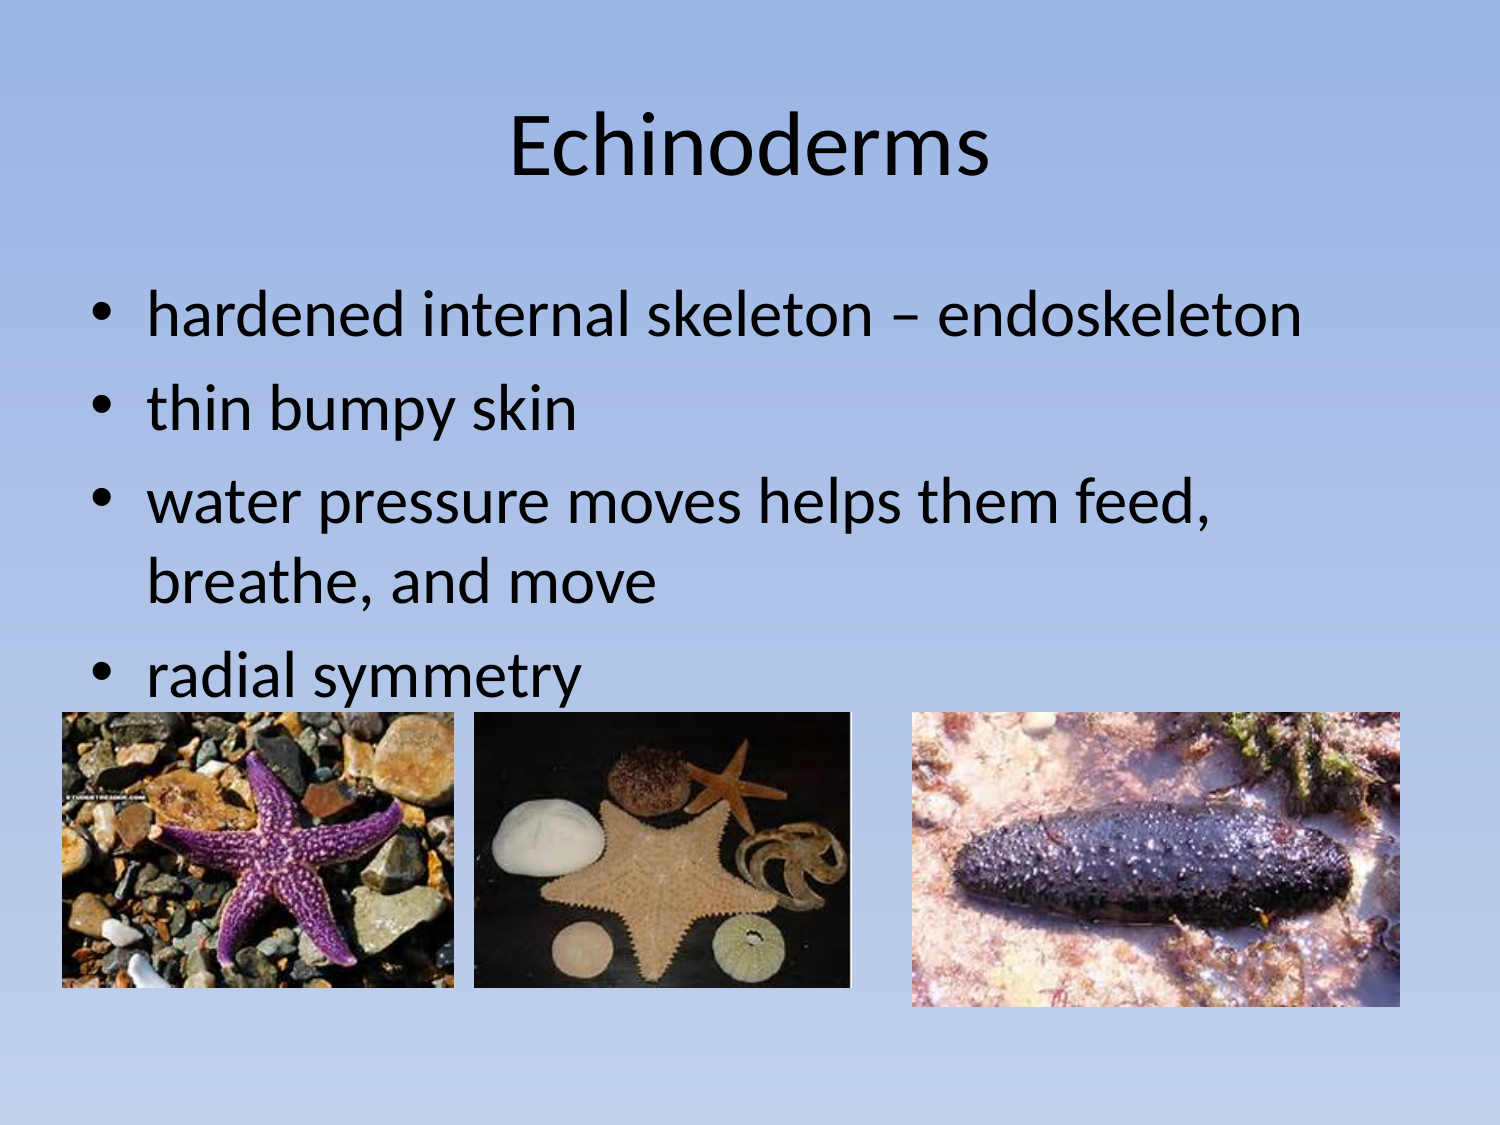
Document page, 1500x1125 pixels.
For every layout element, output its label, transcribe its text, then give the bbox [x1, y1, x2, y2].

title Echinoderms [75, 45, 1425, 233]
picture [474, 712, 852, 988]
picture [912, 712, 1401, 1007]
picture [62, 712, 454, 988]
list hardened internal skeleton – endoskeleton thin bumpy skin water pressure moves helps them feed, breathe, and move radial symmetry [75, 262, 1425, 725]
